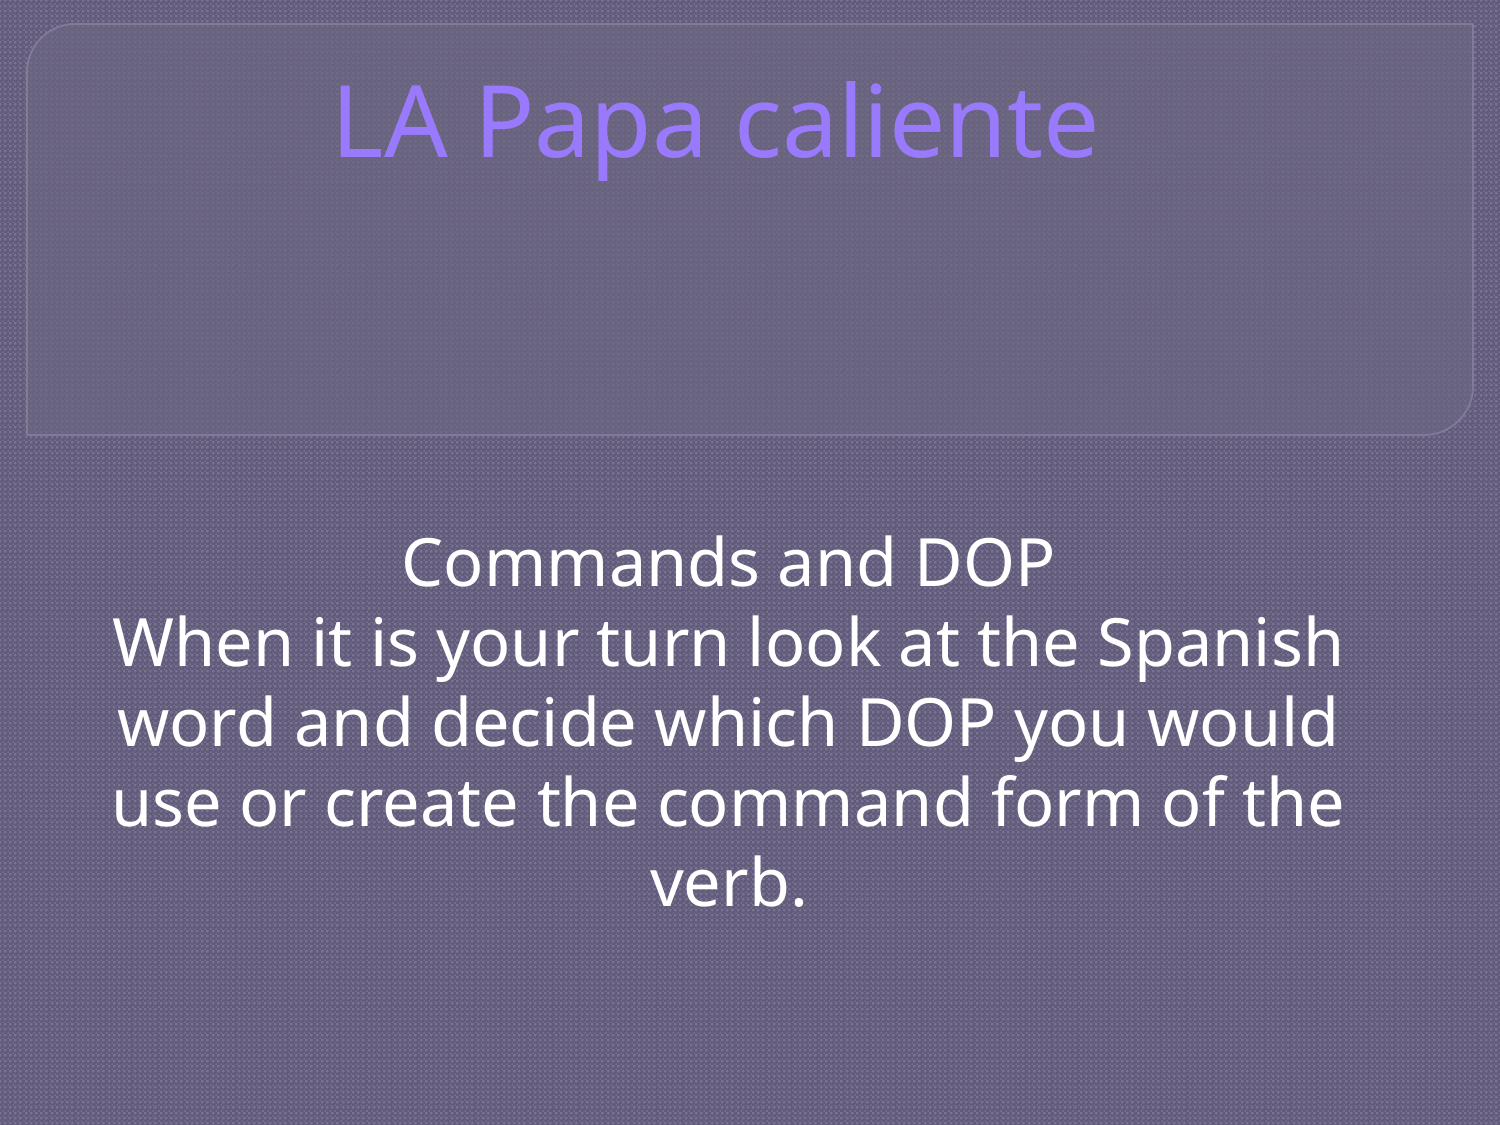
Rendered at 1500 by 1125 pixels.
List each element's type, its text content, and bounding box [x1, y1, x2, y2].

title LA Papa caliente [71, 49, 1392, 186]
subtitle Commands and DOP When it is your turn look at the Spanish word and decide which DOP you would use or create the command form of the verb. [99, 512, 1392, 996]
